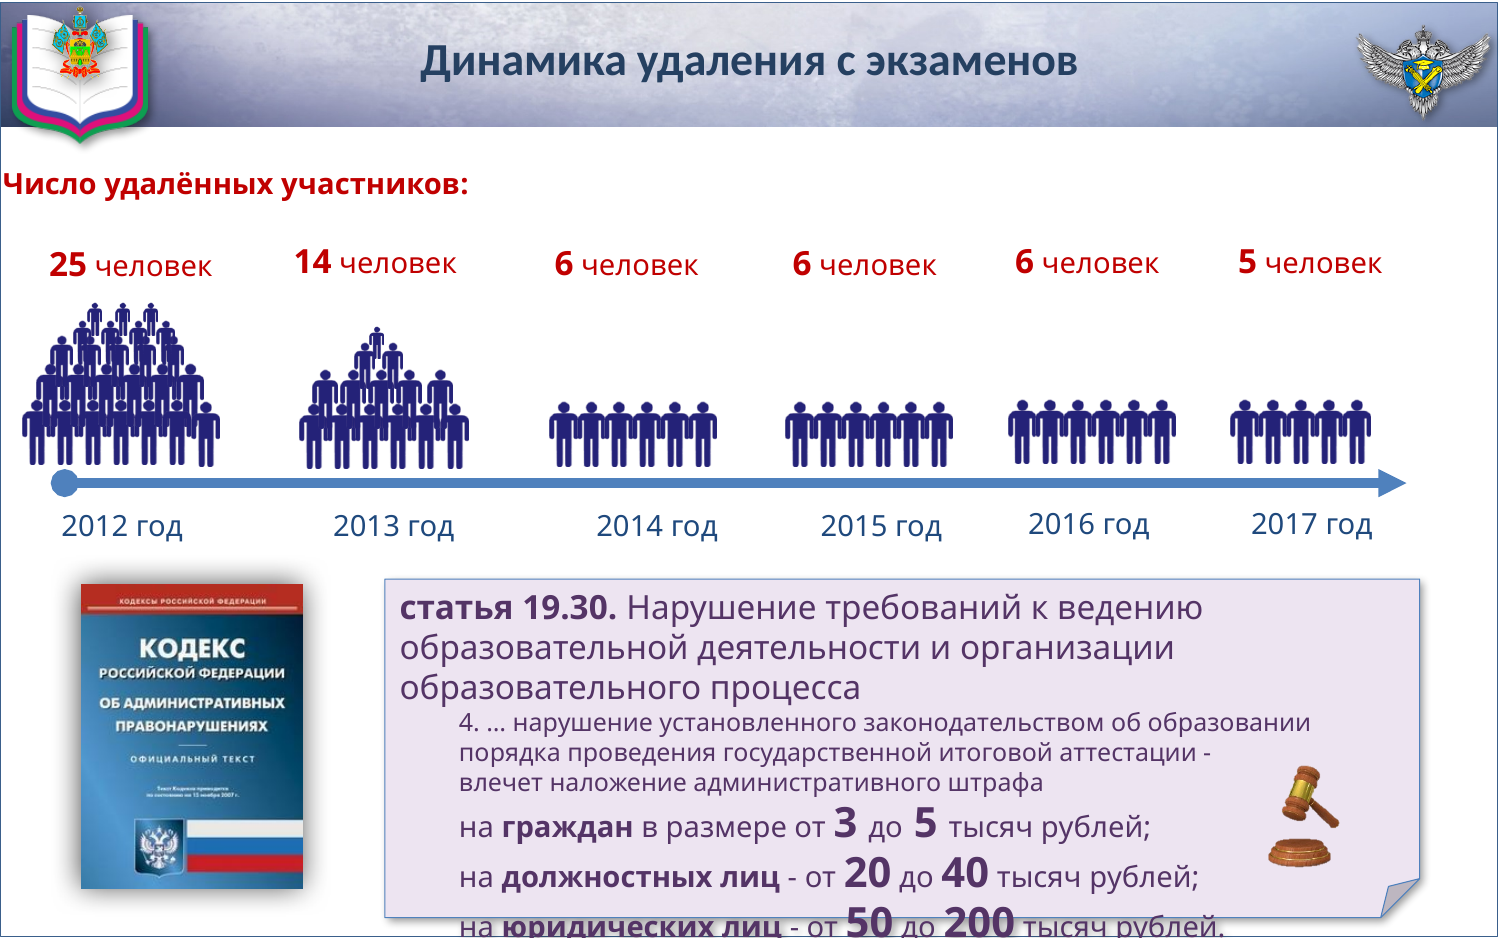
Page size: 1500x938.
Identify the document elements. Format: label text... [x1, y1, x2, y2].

text_box Число удалённых участников: [0, 158, 484, 208]
text_box 2017 год [1236, 497, 1388, 548]
picture [1246, 758, 1361, 875]
text_box 6 человек [539, 234, 714, 290]
picture [548, 401, 717, 467]
picture [1007, 398, 1176, 465]
picture [22, 302, 220, 467]
text_box 2014 год [581, 500, 733, 550]
picture [785, 401, 953, 467]
text_box 5 человек [1223, 232, 1398, 288]
picture [1, 3, 1497, 144]
picture [80, 584, 303, 890]
text_box 6 человек [1000, 232, 1175, 288]
text_box 2015 год [805, 500, 957, 550]
text_box 2013 год [318, 500, 470, 550]
text_box 25 человек [34, 235, 228, 290]
text_box 2016 год [1013, 497, 1165, 548]
picture [1230, 398, 1371, 465]
text_box 14 человек [278, 232, 472, 288]
text_box 2012 год [46, 500, 198, 550]
text_box 6 человек [777, 234, 952, 290]
picture [299, 326, 469, 470]
text_box статья 19.30. Нарушение требований к ведению образовательной деятельности и организации образовательного процесса 4. … нарушение установленного законодательством об образовании порядка проведения государственной итоговой аттестации - влечет наложение административного штрафа на граждан в размере от 3 до 5 тысяч рублей; на должностных лиц - от 20 до 40 тысяч рублей; на юридических лиц - от 50 до 200 тысяч рублей. [383, 577, 1422, 920]
title Динамика удаления с экзаменов [147, 0, 1352, 115]
